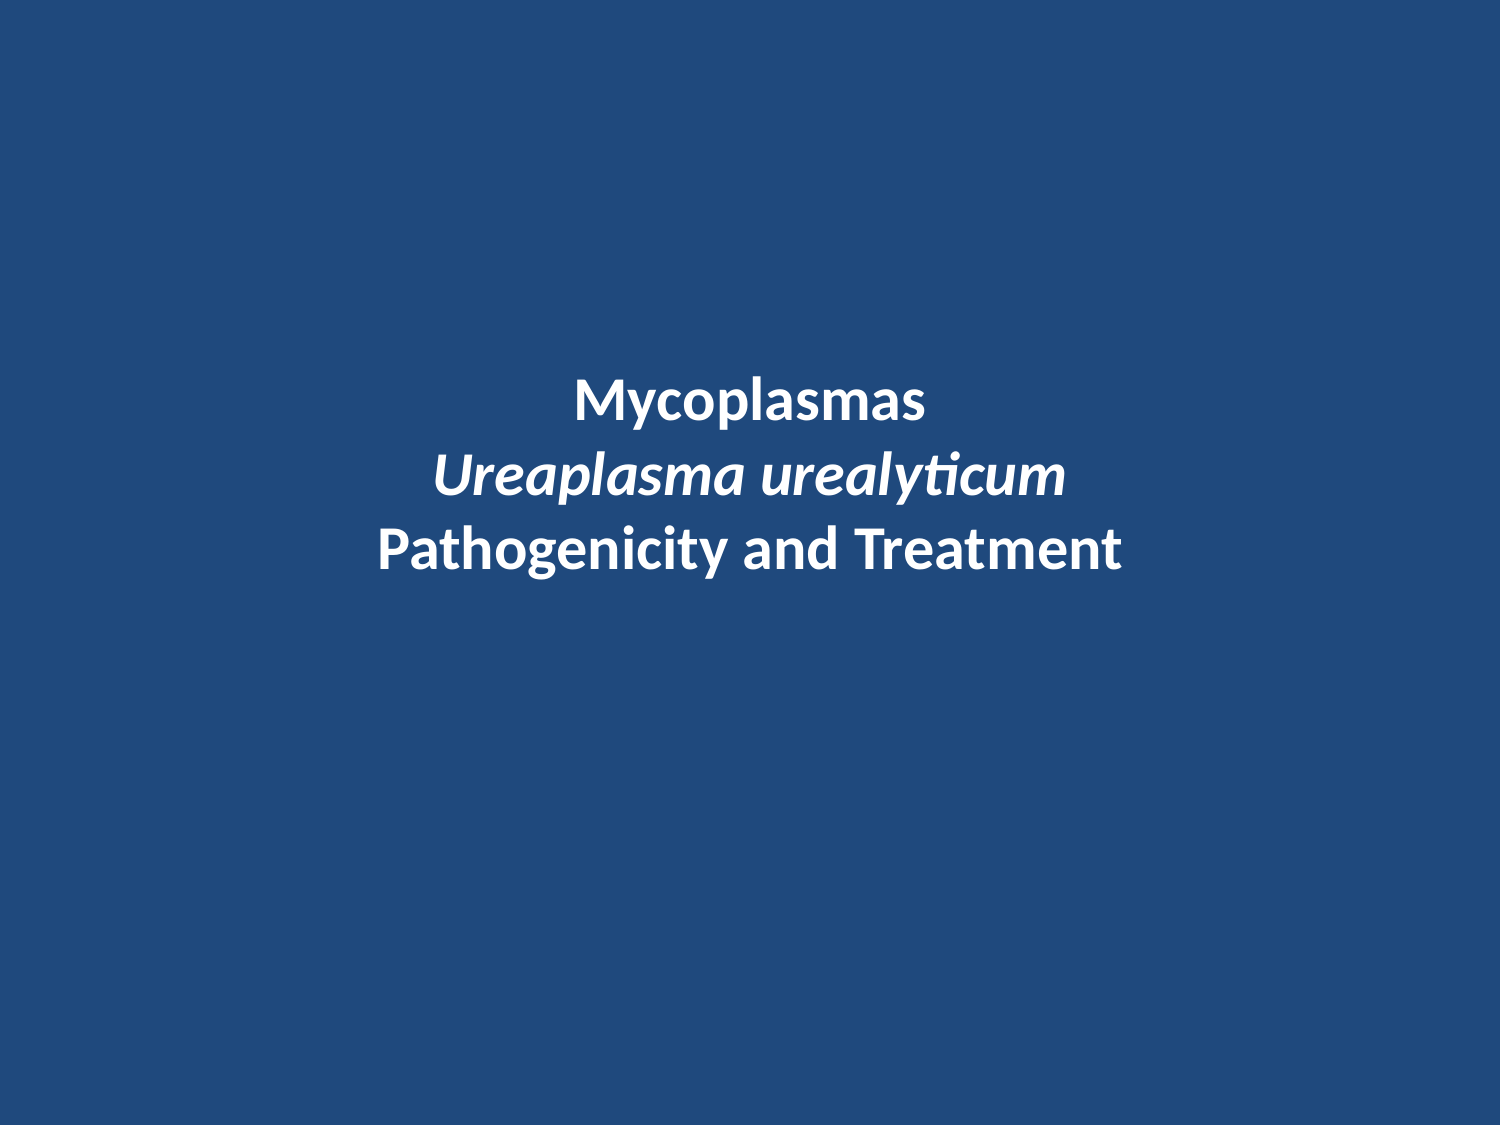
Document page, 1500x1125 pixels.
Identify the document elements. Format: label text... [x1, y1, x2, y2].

title Mycoplasmas Ureaplasma urealyticum Pathogenicity and Treatment [112, 349, 1388, 591]
